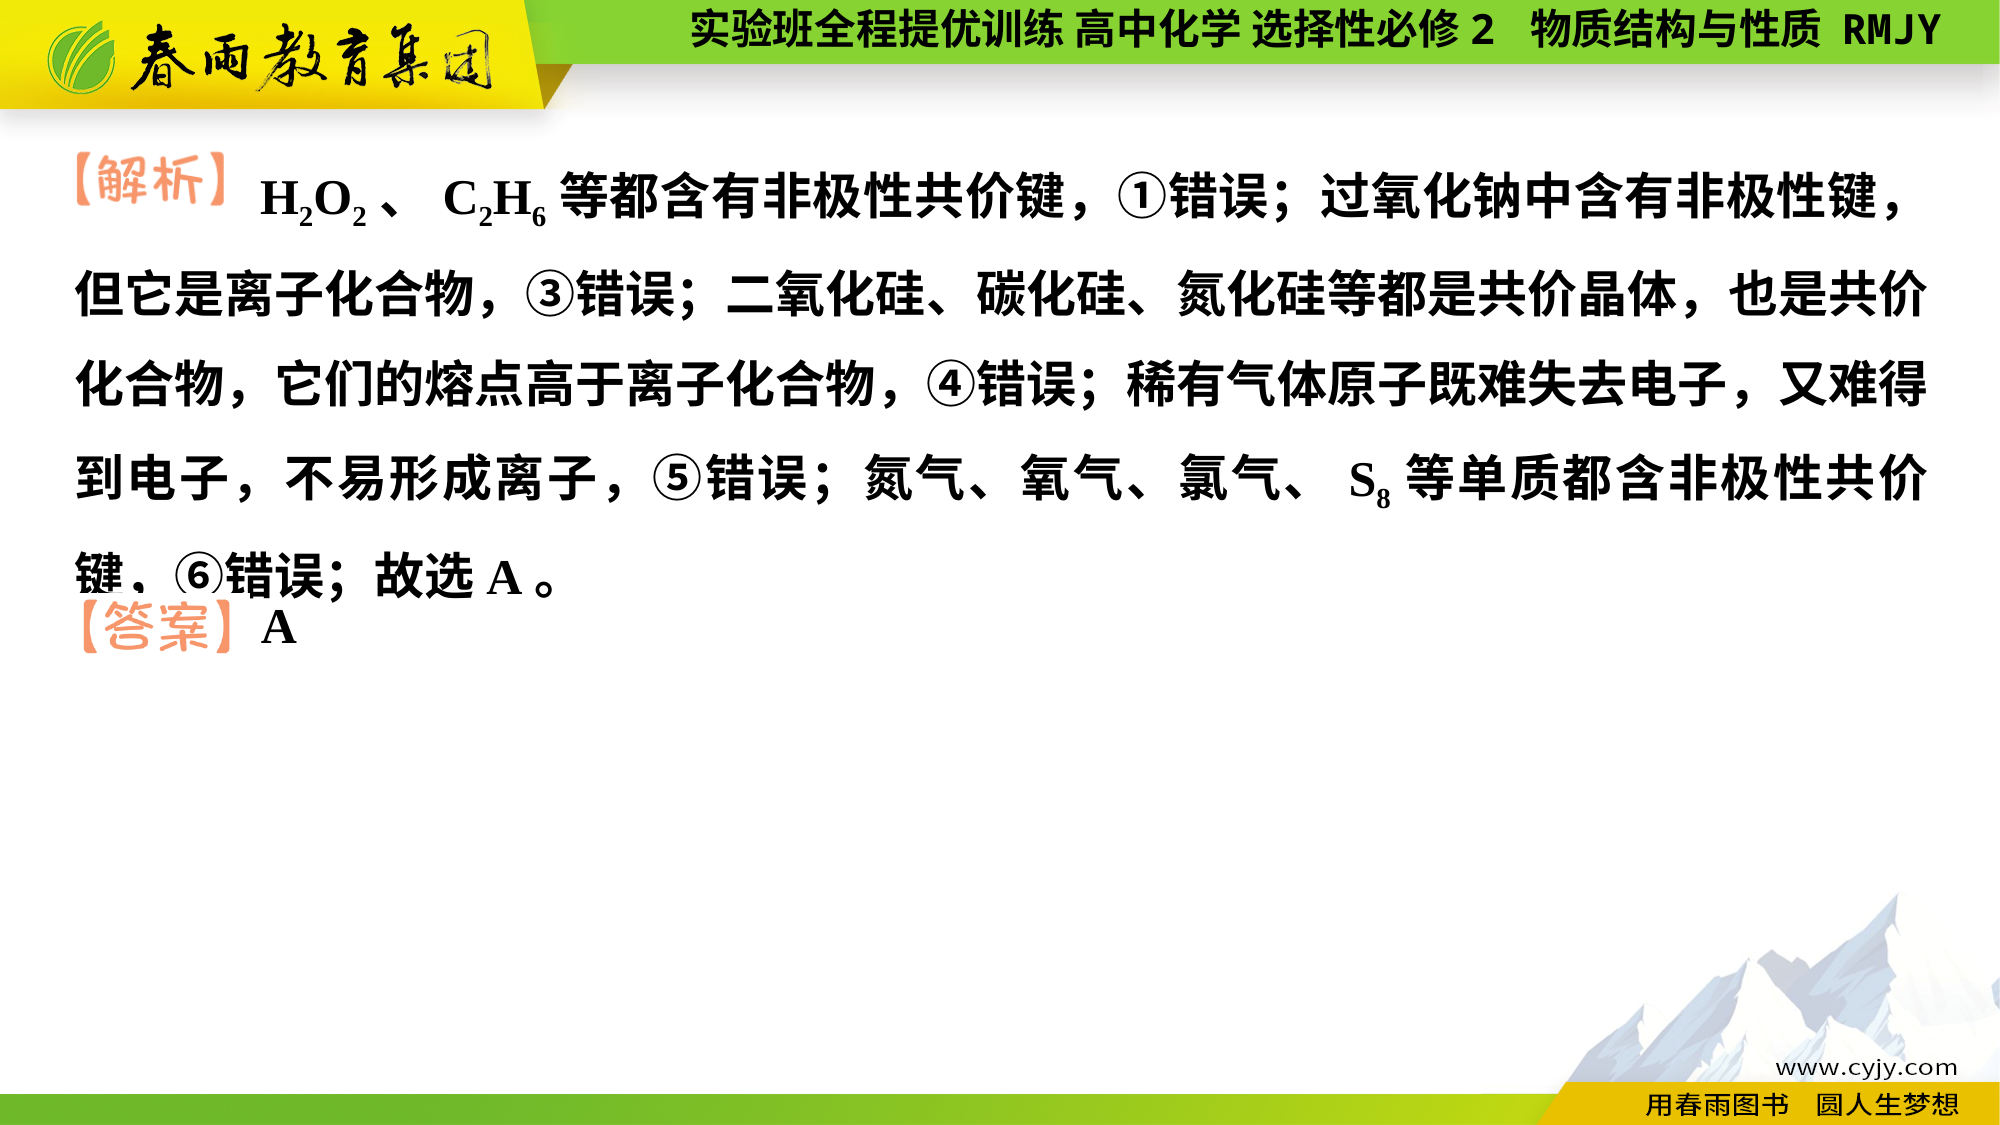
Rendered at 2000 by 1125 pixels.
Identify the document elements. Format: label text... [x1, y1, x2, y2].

text_box A [246, 586, 312, 661]
list H2O2、C2H6等都含有非极性共价键，①错误；过氧化钠中含有非极性键，但它是离子化合物，③错误；二氧化硅、碳化硅、氮化硅等都是共价晶体，也是共价化合物，它们的熔点高于离子化合物，④错误；稀有气体原子既难失去电子，又难得到电子，不易形成离子，⑤错误；氮气、氧气、氯气、S8等单质都含非极性共价键，⑥错误；故选A。 [59, 122, 1944, 592]
picture [0, 0, 2000, 1125]
